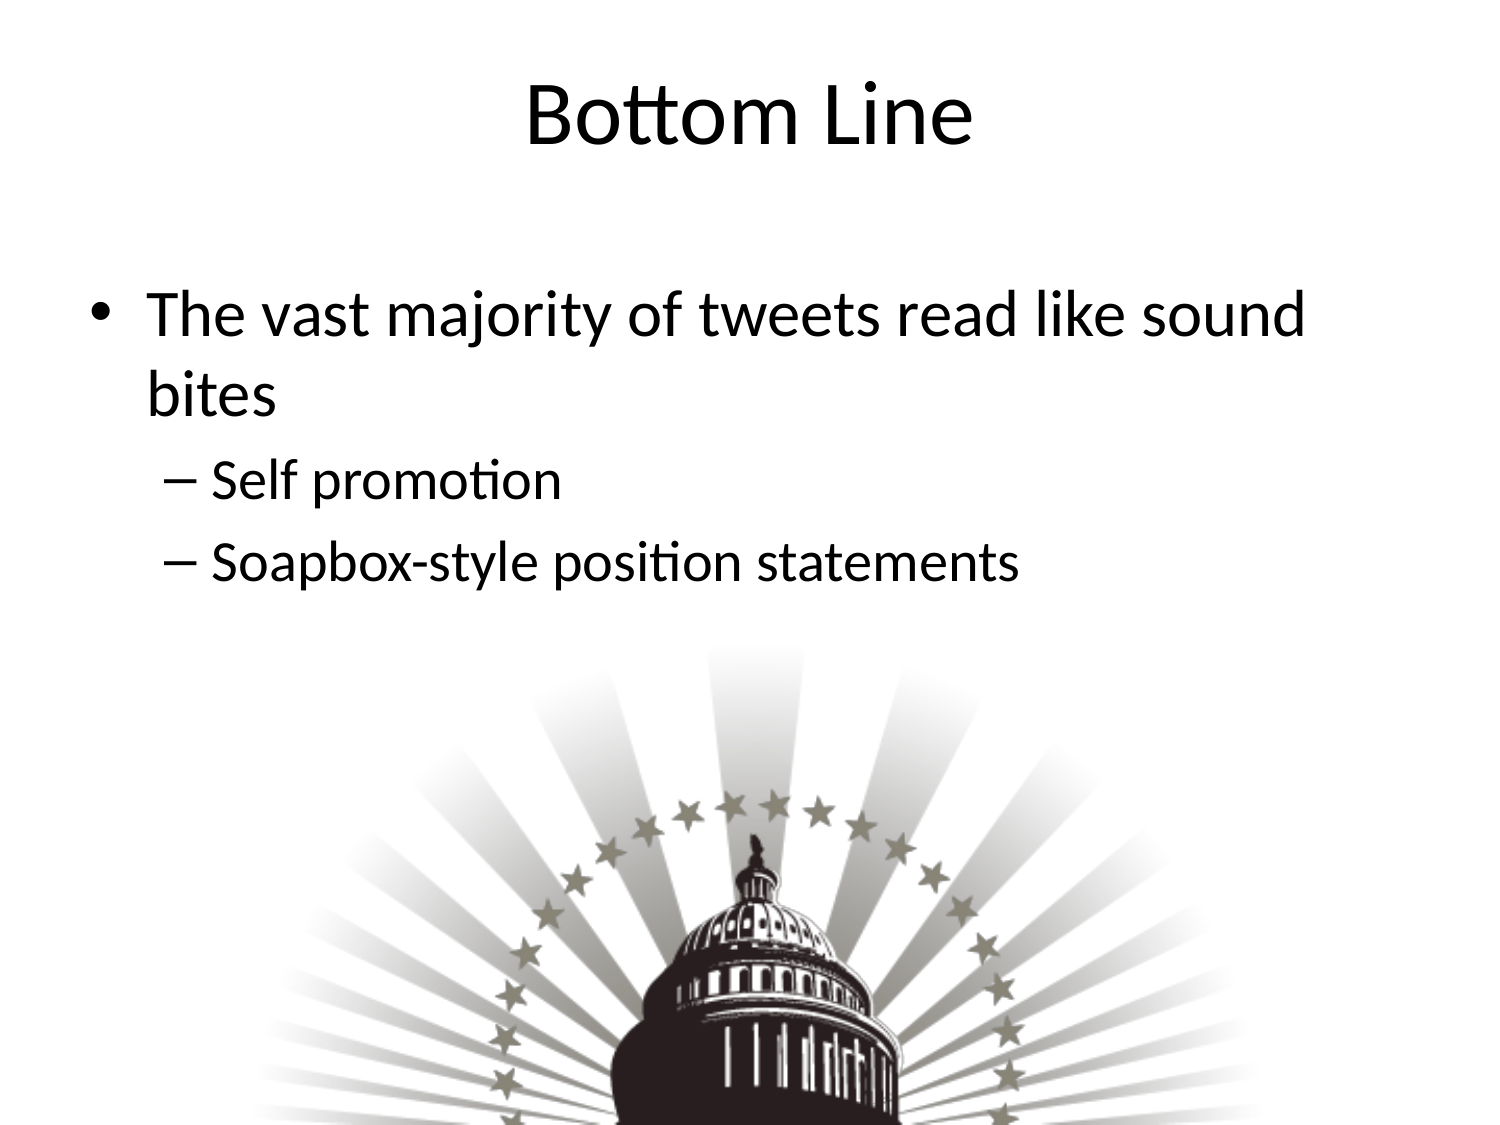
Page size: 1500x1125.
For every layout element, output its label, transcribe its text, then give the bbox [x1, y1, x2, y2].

title Bottom Line [75, 45, 1425, 233]
picture [198, 603, 1302, 1125]
list The vast majority of tweets read like sound bites Self promotion Soapbox-style position statements [75, 262, 1425, 1005]
